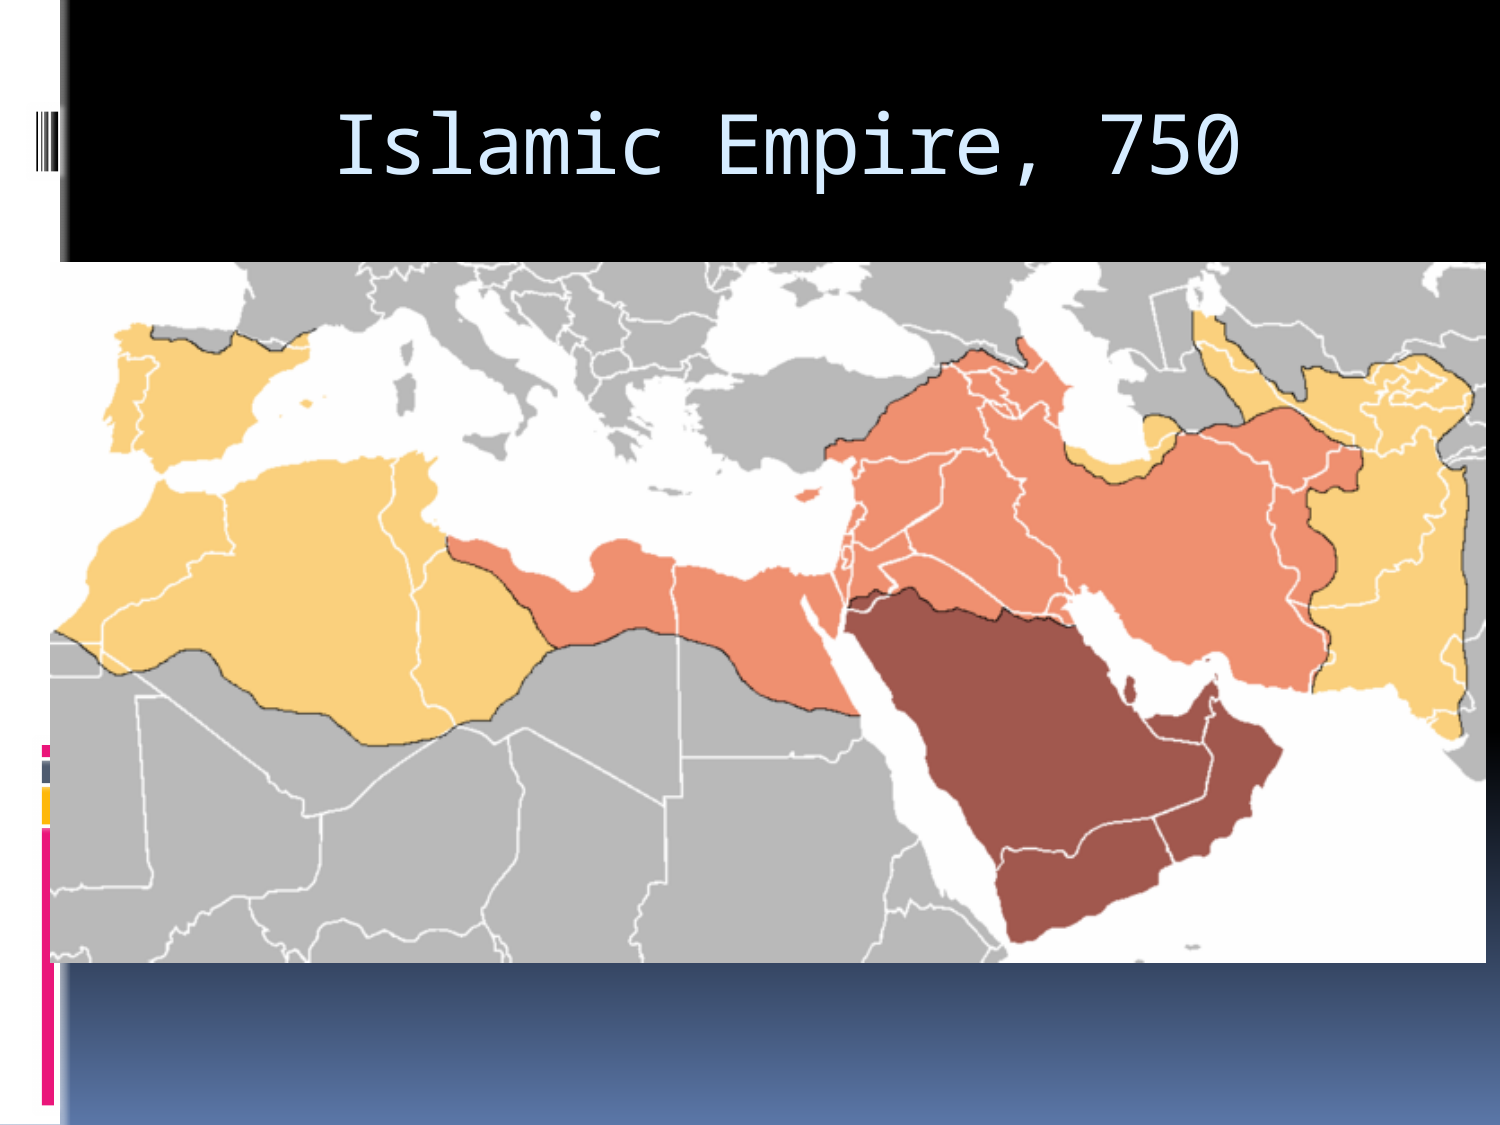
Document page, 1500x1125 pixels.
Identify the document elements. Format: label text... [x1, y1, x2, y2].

picture [49, 262, 1487, 963]
title Islamic Empire, 750 [150, 83, 1425, 234]
